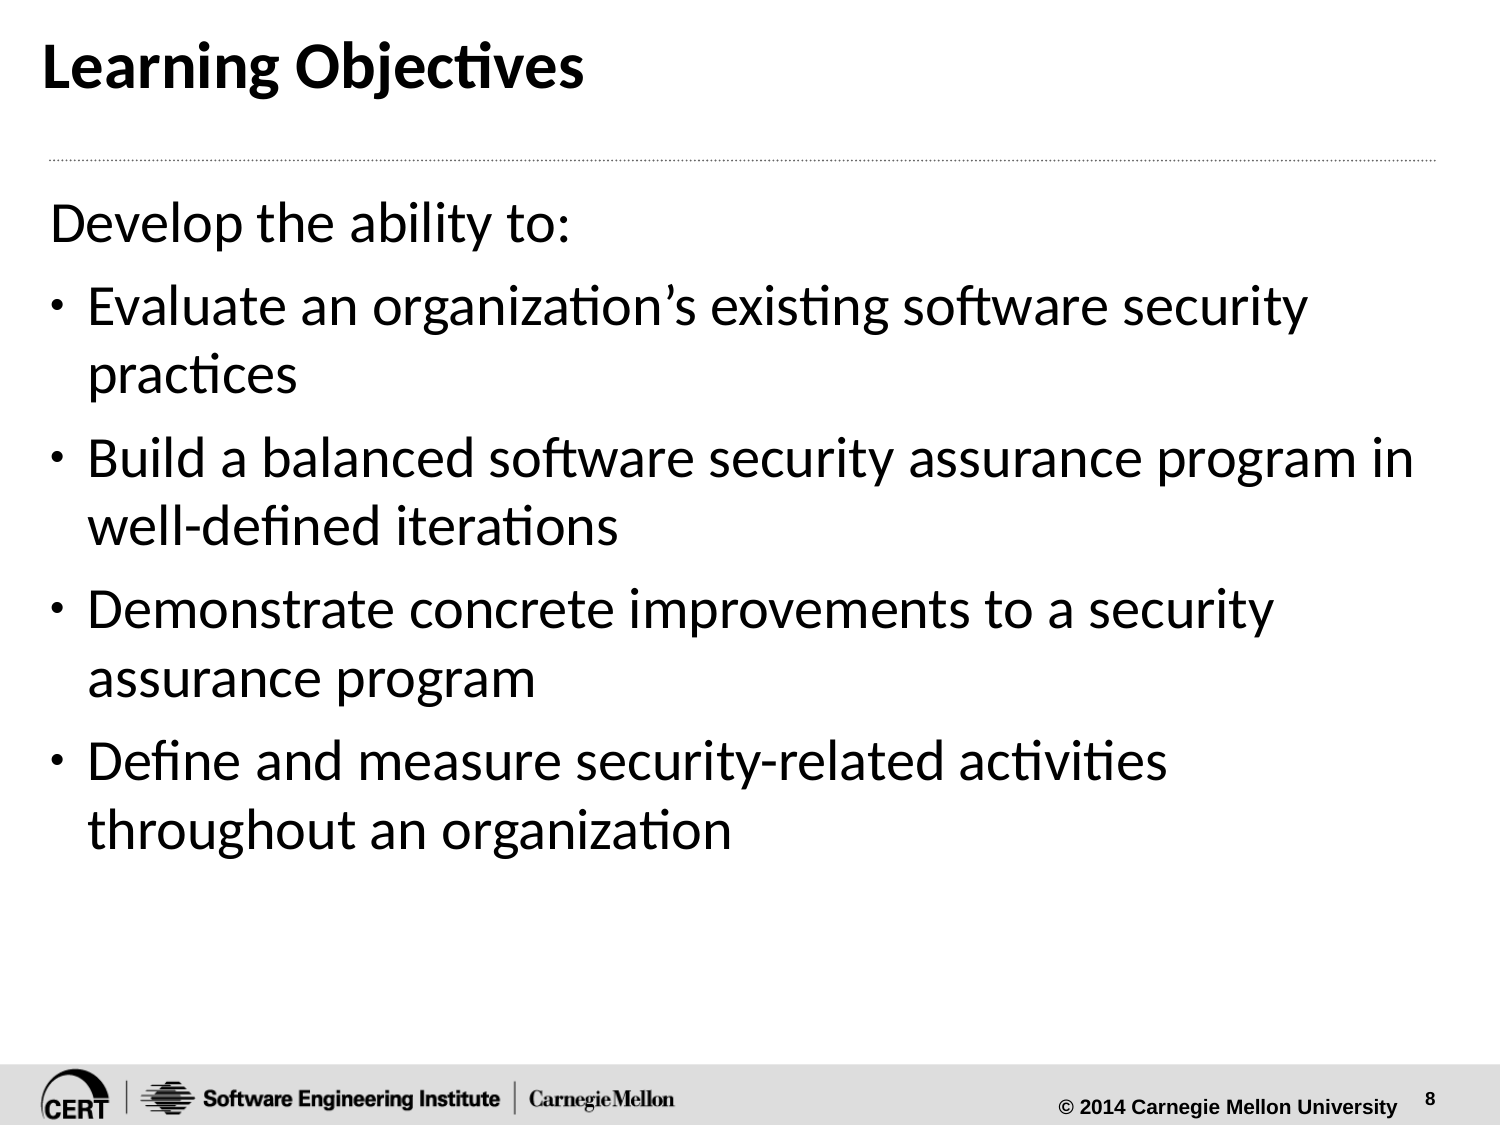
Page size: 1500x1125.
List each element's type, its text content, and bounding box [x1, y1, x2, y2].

title Learning Objectives [42, 37, 1434, 155]
list Develop the ability to: Evaluate an organization’s existing software security practices Build a balanced software security assurance program in well-defined iterations Demonstrate concrete improvements to a security assurance program Define and measure security-related activities throughout an organization [49, 187, 1438, 1001]
picture [24, 1065, 688, 1125]
